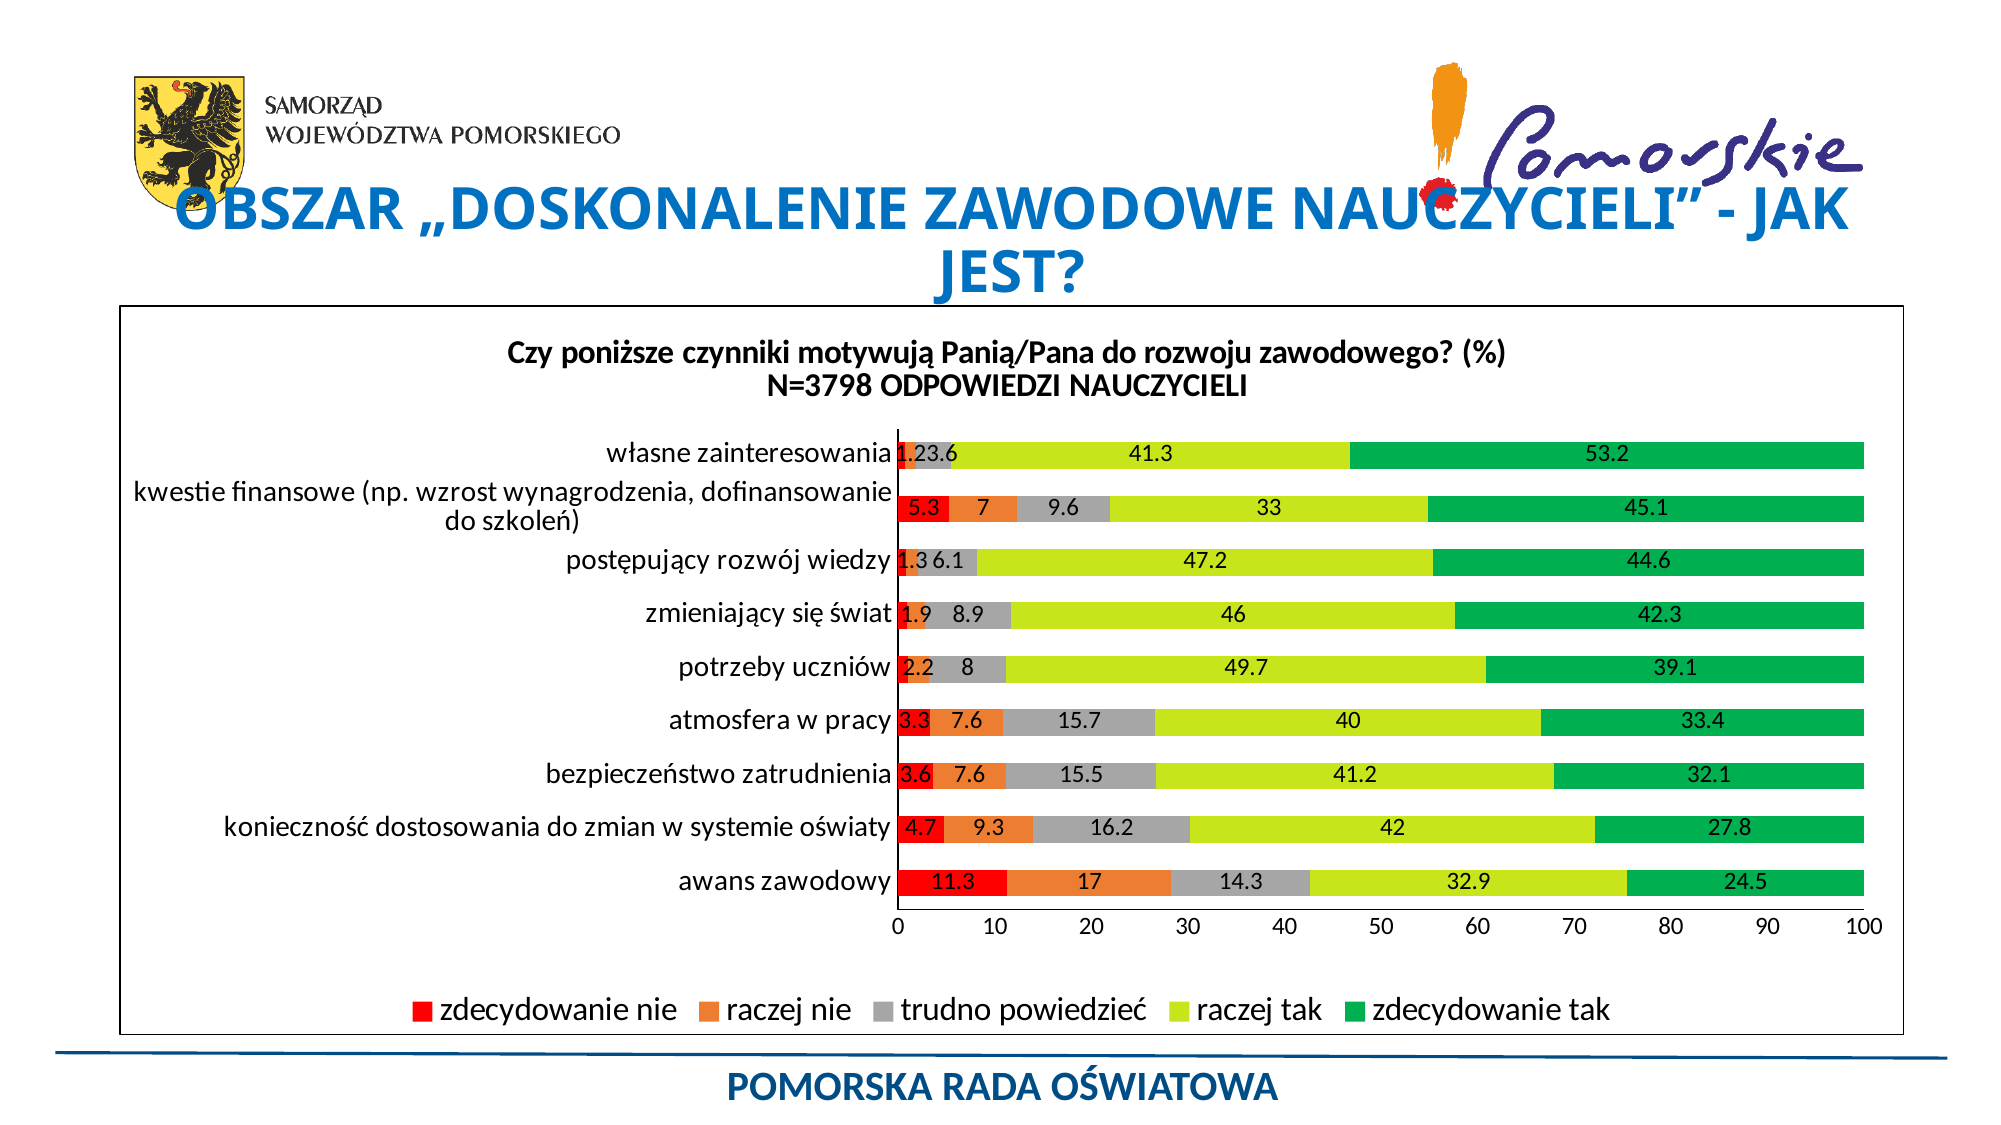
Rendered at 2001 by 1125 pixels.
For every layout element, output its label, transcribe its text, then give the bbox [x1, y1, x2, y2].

chart [119, 305, 1905, 1036]
title OBSZAR „DOSKONALENIE ZAWODOWE NAUCZYCIELI” - JAK JEST? [149, 179, 1875, 305]
picture [134, 76, 620, 211]
picture [1419, 62, 1863, 179]
